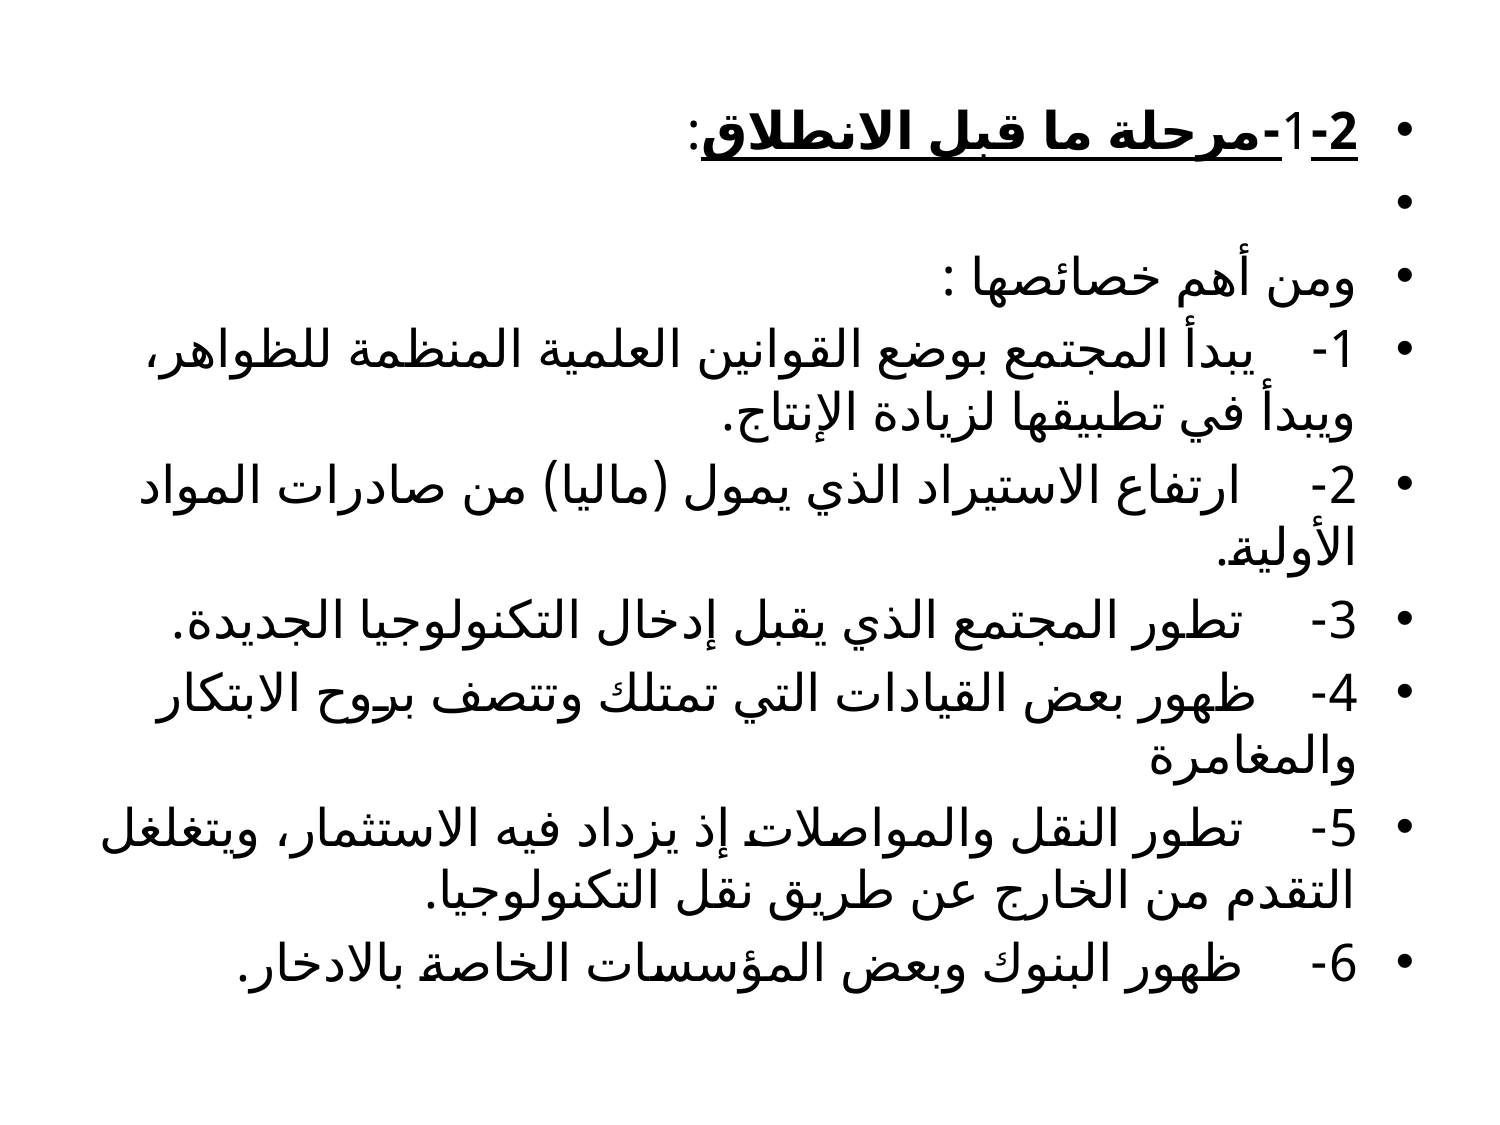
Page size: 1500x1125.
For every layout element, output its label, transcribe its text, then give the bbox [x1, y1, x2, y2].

list 1-2-مرحلة ما قبل الانطلاق: ومن أهم خصائصها : 1- يبدأ المجتمع بوضع القوانين العلمية المنظمة للظواهر، ويبدأ في تطبيقها لزيادة الإنتاج. 2- ارتفاع الاستيراد الذي يمول (ماليا) من صادرات المواد الأولية. 3- تطور المجتمع الذي يقبل إدخال التكنولوجيا الجديدة. 4- ظهور بعض القيادات التي تمتلك وتتصف بروح الابتكار والمغامرة 5- تطور النقل والمواصلات إذ يزداد فيه الاستثمار، ويتغلغل التقدم من الخارج عن طريق نقل التكنولوجيا. 6- ظهور البنوك وبعض المؤسسات الخاصة بالادخار. [75, 90, 1425, 1005]
